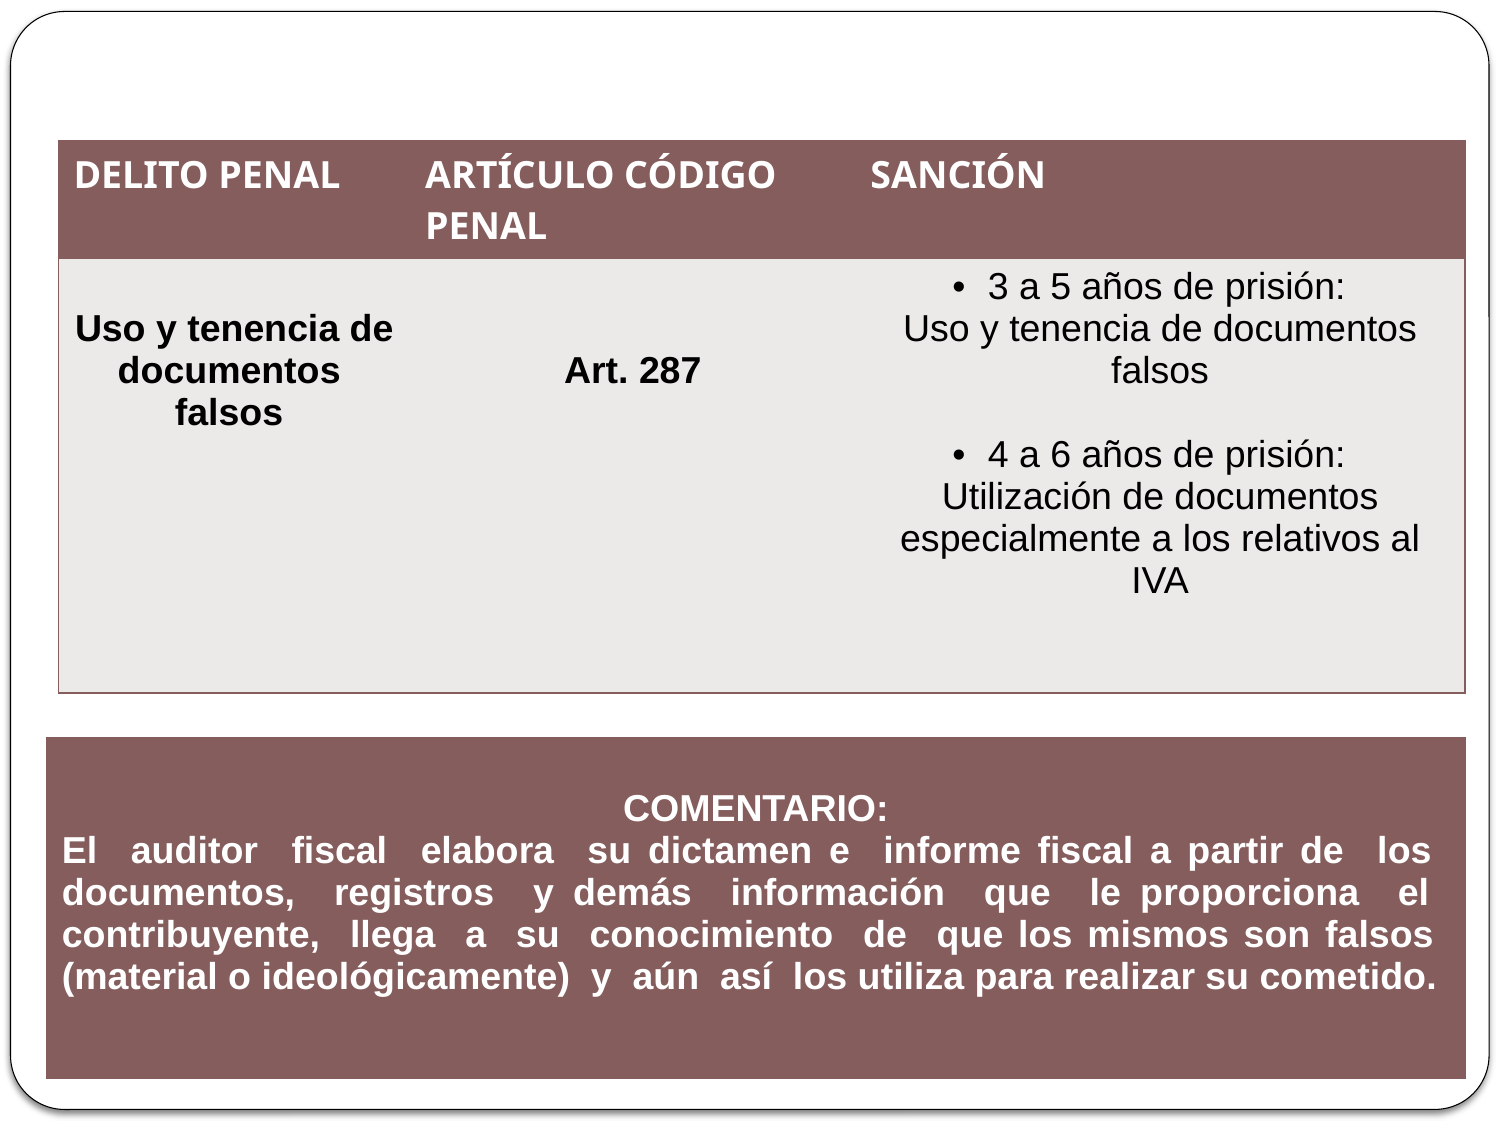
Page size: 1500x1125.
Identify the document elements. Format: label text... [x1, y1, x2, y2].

table_cell Uso y tenencia de documentos falsos [59, 259, 410, 692]
table_cell 3 a 5 años de prisión: Uso y tenencia de documentos falsos 4 a 6 años de prisión: Utilización de documentos especialmente a los relativos al IVA [855, 259, 1464, 692]
table_header SANCIÓN [855, 141, 1464, 257]
table_header DELITO PENAL [59, 141, 410, 257]
table_header ARTÍCULO CÓDIGO PENAL [410, 141, 855, 257]
table_cell Art. 287 [410, 259, 855, 692]
table_header COMENTARIO: El auditor fiscal elabora su dictamen e informe fiscal a partir de los documentos, registros y demás información que le proporciona el contribuyente, llega a su conocimiento de que los mismos son falsos (material o ideológicamente) y aún así los utiliza para realizar su cometido. [48, 739, 1464, 1077]
